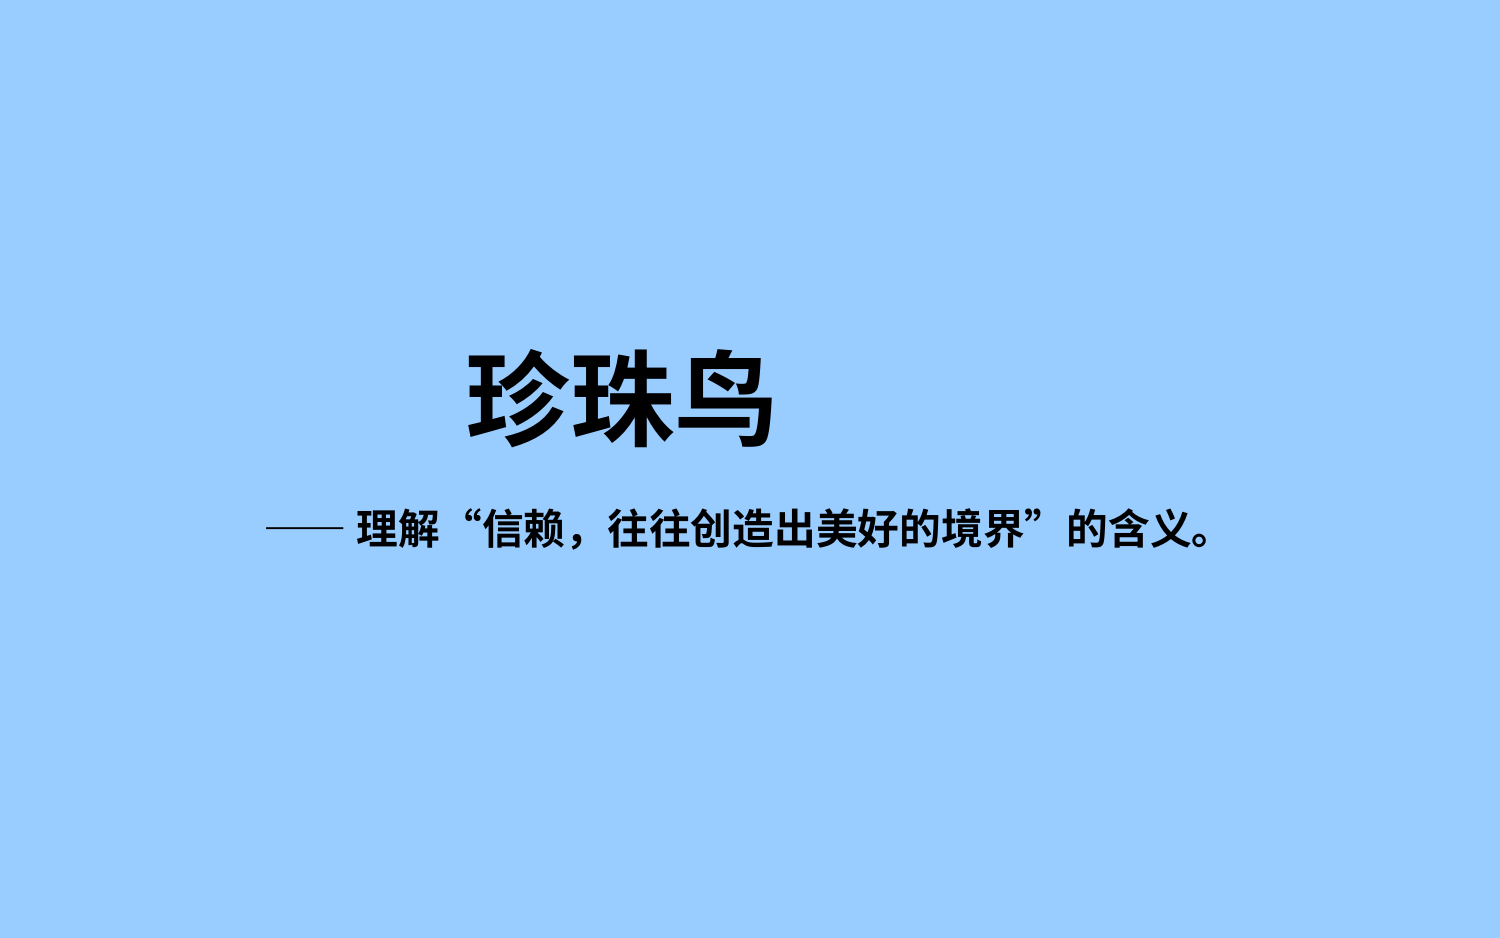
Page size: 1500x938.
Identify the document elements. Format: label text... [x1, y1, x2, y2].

text_box ——理解“信赖，往往创造出美好的境界”的含义。 [248, 495, 1371, 561]
text_box 珍珠鸟 [451, 326, 964, 467]
